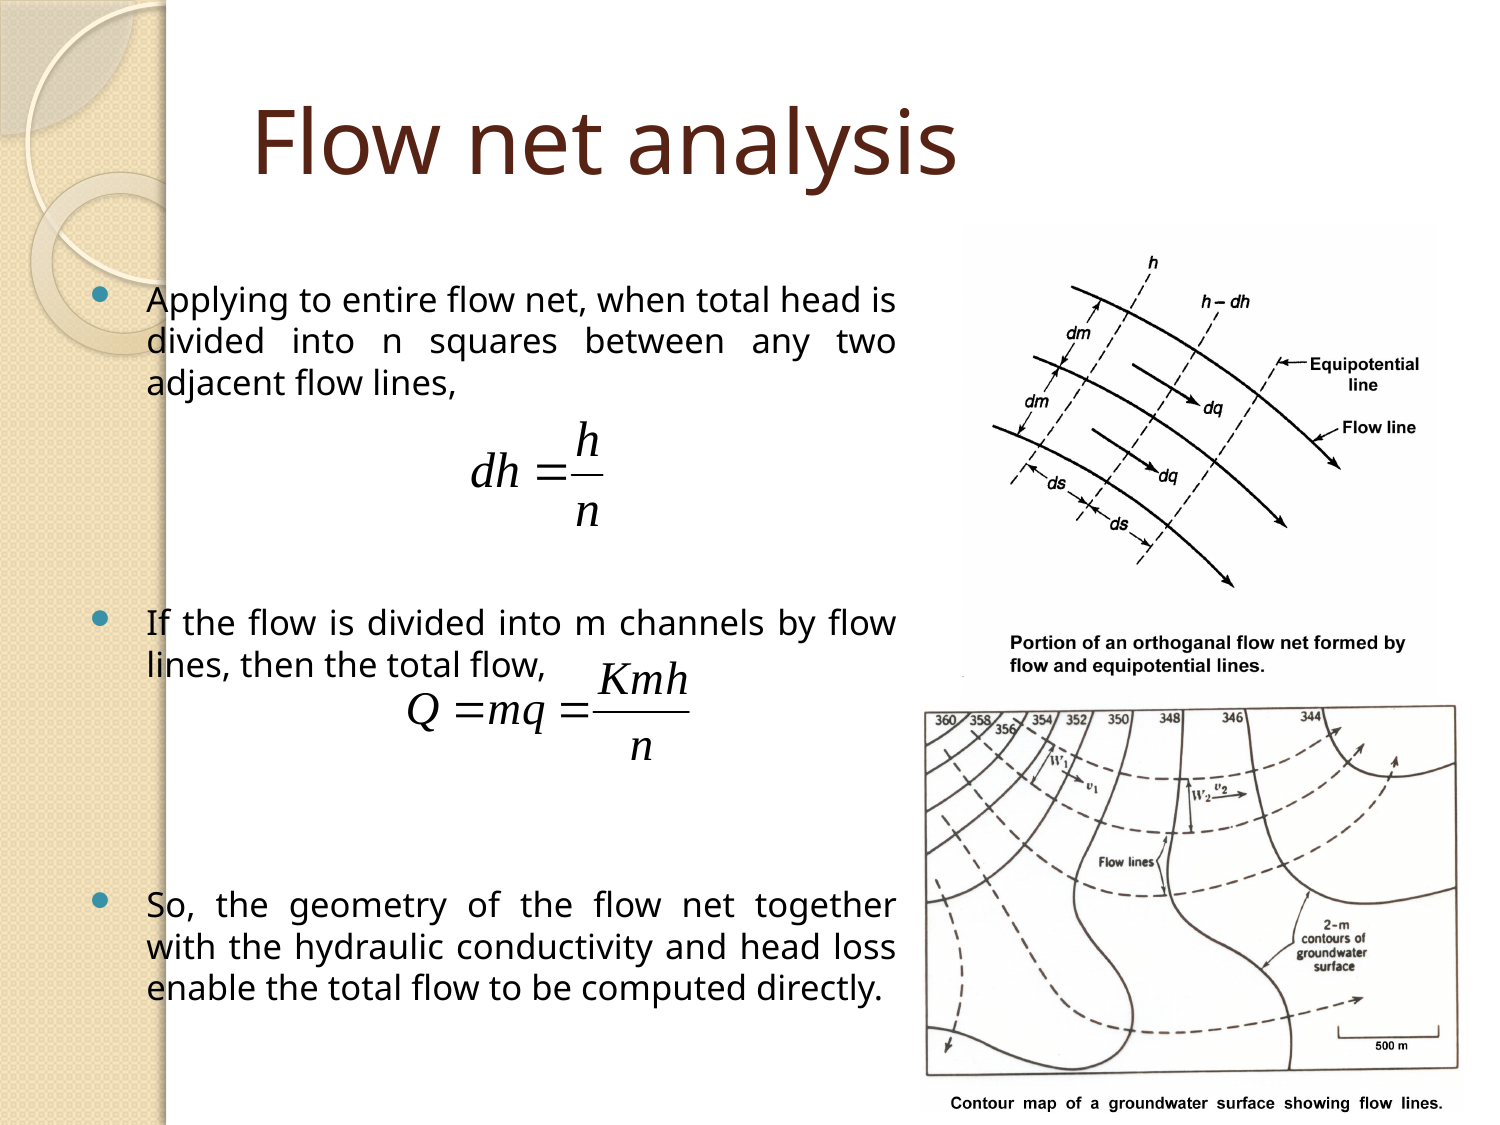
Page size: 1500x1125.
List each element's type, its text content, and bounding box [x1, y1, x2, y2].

picture [921, 224, 1463, 1113]
list Applying to entire flow net, when total head is divided into n squares between any two adjacent flow lines, If the flow is divided into m channels by flow lines, then the total flow, So, the geometry of the flow net together with the hydraulic conductivity and head loss enable the total flow to be computed directly. [75, 270, 913, 1063]
title Flow net analysis [235, 45, 1466, 233]
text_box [399, 649, 701, 771]
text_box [462, 408, 613, 538]
